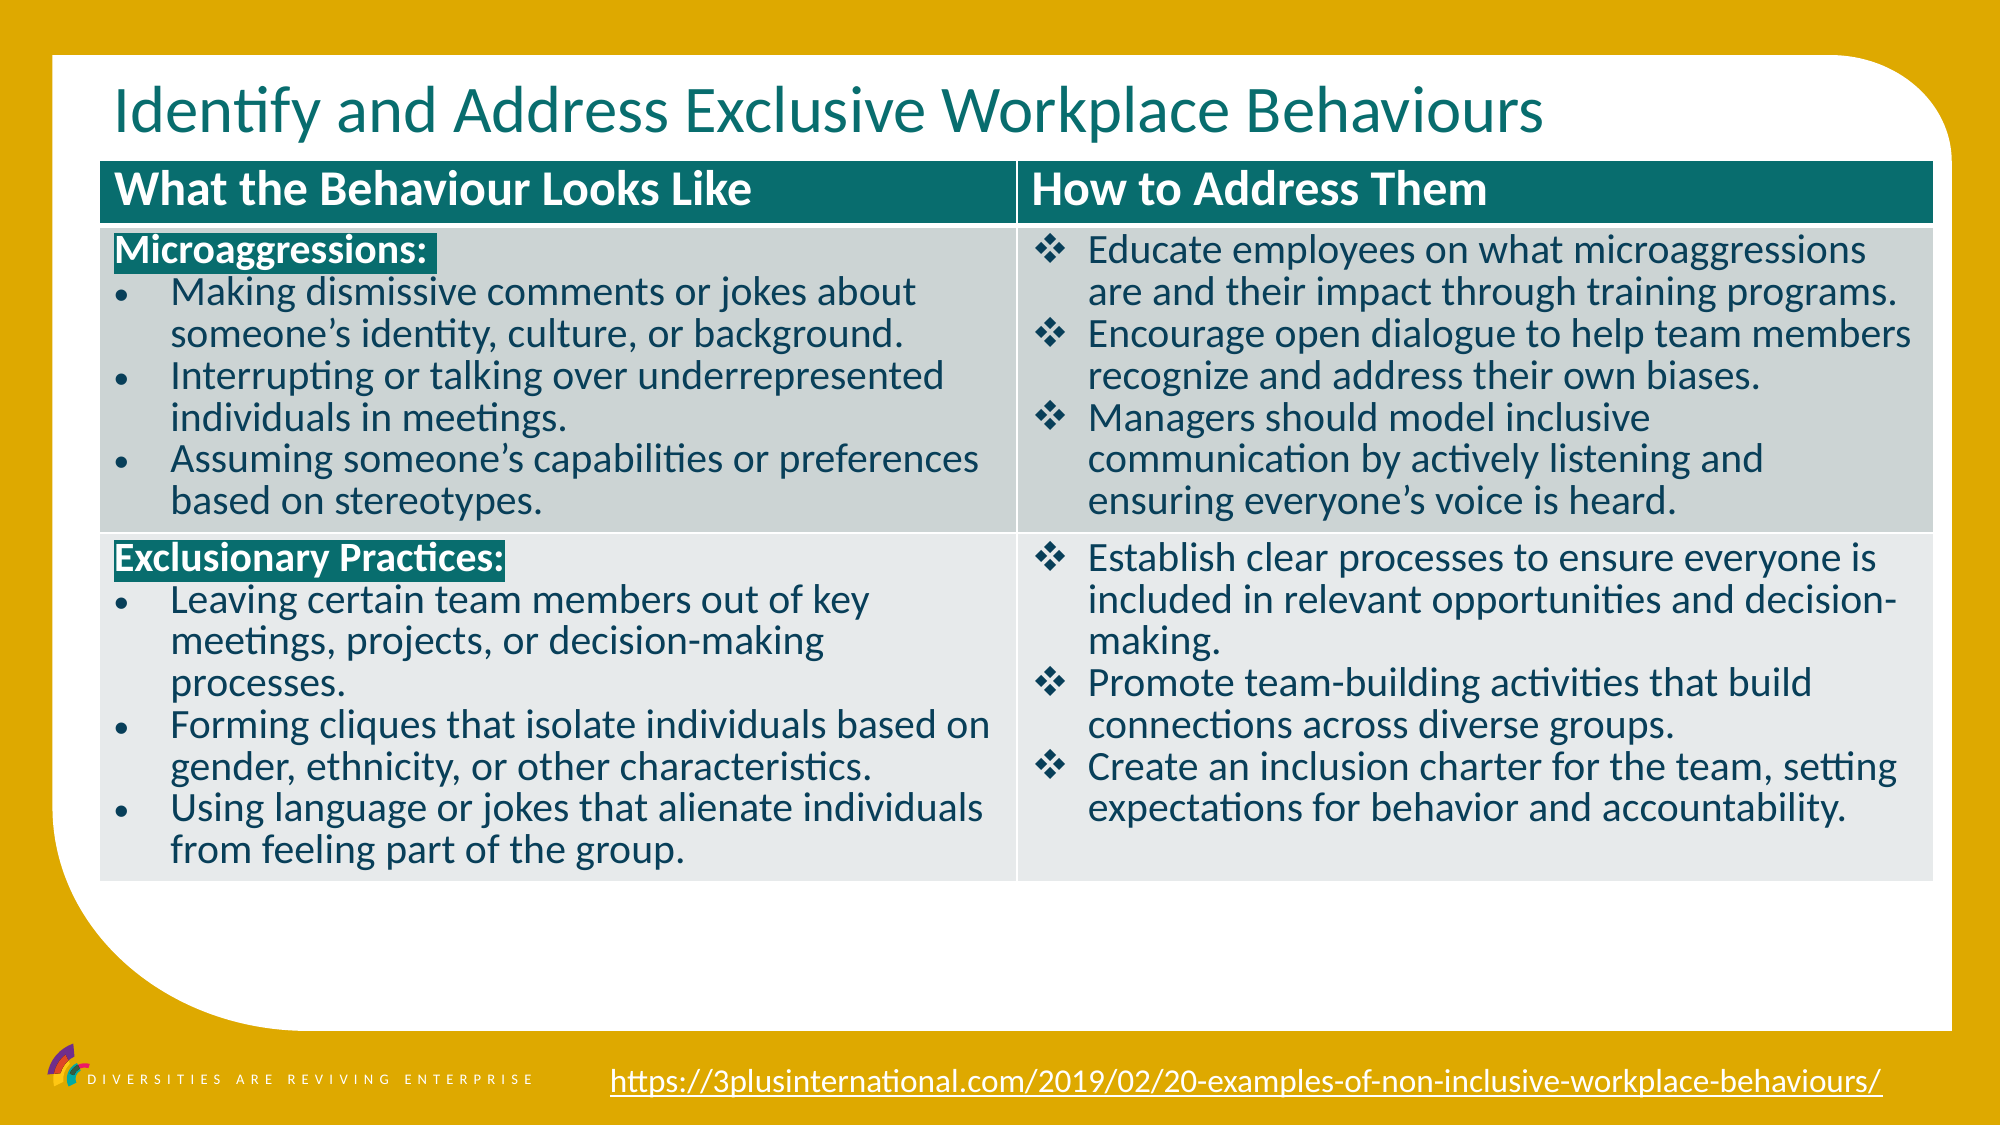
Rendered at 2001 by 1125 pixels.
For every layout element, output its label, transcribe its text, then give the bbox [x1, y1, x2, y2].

table_cell Exclusionary Practices: Leaving certain team members out of key meetings, projects, or decision-making processes. Forming cliques that isolate individuals based on gender, ethnicity, or other characteristics. Using language or jokes that alienate individuals from feeling part of the group. [100, 534, 1016, 881]
text_box https://3plusinternational.com/2019/02/20-examples-of-non-inclusive-workplace-behaviours/ [595, 1052, 2000, 1107]
list Identify and Address Exclusive Workplace Behaviours [99, 67, 1901, 159]
table_cell Educate employees on what microaggressions are and their impact through training programs. Encourage open dialogue to help team members recognize and address their own biases. Managers should model inclusive communication by actively listening and ensuring everyone’s voice is heard. [1018, 228, 1933, 532]
table_header How to Address Them [1018, 161, 1933, 223]
table_header What the Behaviour Looks Like [100, 161, 1016, 223]
table_cell Microaggressions: Making dismissive comments or jokes about someone’s identity, culture, or background. Interrupting or talking over underrepresented individuals in meetings. Assuming someone’s capabilities or preferences based on stereotypes. [100, 228, 1016, 532]
table_cell Establish clear processes to ensure everyone is included in relevant opportunities and decision-making. Promote team-building activities that build connections across diverse groups. Create an inclusion charter for the team, setting expectations for behavior and accountability. [1018, 534, 1933, 881]
